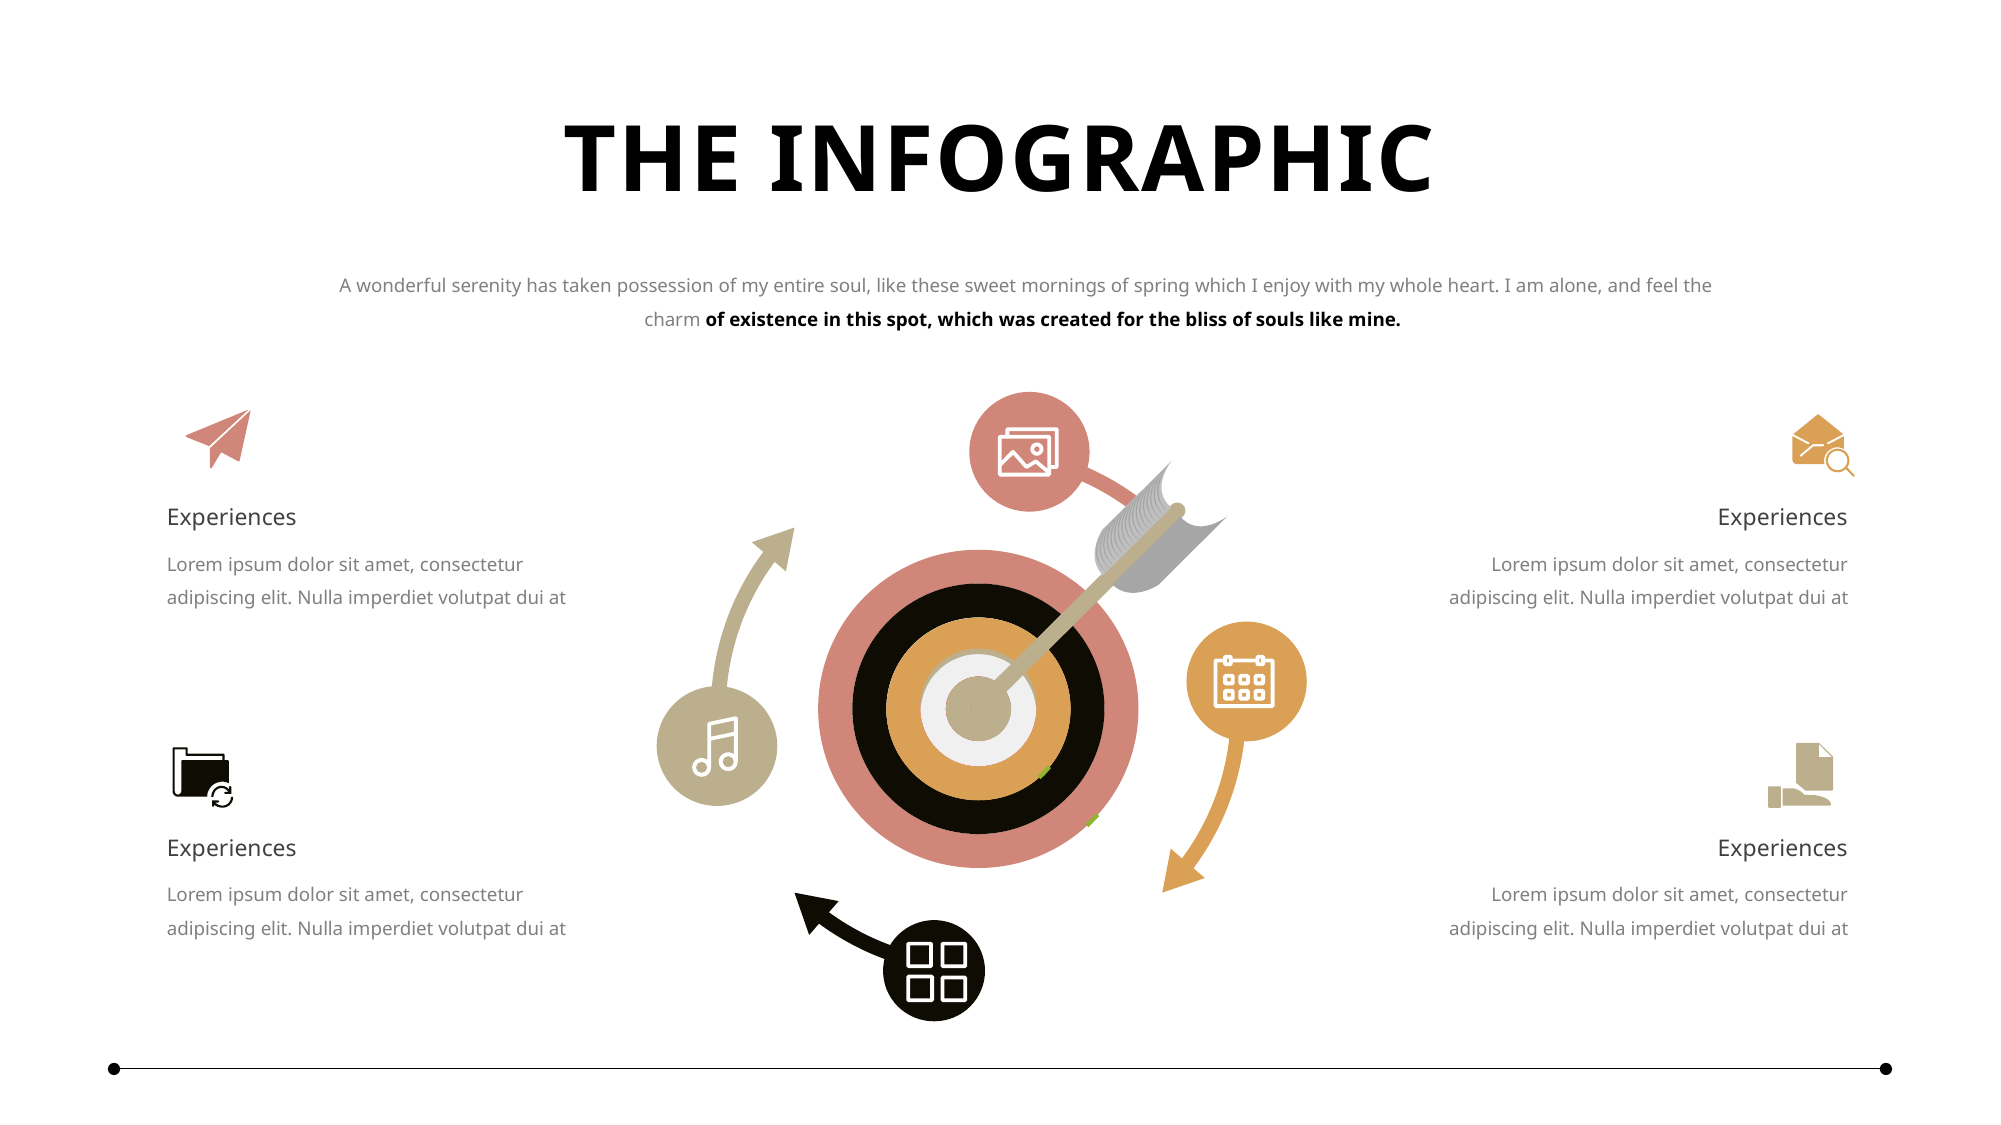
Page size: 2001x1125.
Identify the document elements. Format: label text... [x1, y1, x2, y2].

text_box A wonderful serenity has taken possession of my entire soul, like these sweet mornings of spring which I enjoy with my whole heart. I am alone, and feel the charm of existence in this spot, which was created for the bliss of souls like mine. [314, 255, 1736, 338]
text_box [970, 460, 1228, 716]
text_box THE INFOGRAPHIC [548, 92, 1452, 217]
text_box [708, 452, 1249, 967]
text_box Experiences [1613, 812, 1863, 863]
text_box Experiences [152, 481, 401, 533]
text_box Experiences [1613, 481, 1863, 533]
text_box Experiences [152, 812, 401, 863]
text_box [969, 391, 1090, 512]
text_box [1768, 742, 1833, 808]
text_box Lorem ipsum dolor sit amet, consectetur adipiscing elit. Nulla imperdiet volutpat dui at [152, 533, 627, 616]
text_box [1792, 414, 1855, 477]
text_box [656, 686, 778, 806]
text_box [172, 747, 234, 808]
text_box Lorem ipsum dolor sit amet, consectetur adipiscing elit. Nulla imperdiet volutpat dui at [1388, 533, 1863, 616]
text_box Lorem ipsum dolor sit amet, consectetur adipiscing elit. Nulla imperdiet volutpat dui at [152, 863, 627, 947]
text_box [878, 920, 991, 1022]
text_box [1186, 621, 1307, 742]
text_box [185, 409, 251, 469]
text_box Lorem ipsum dolor sit amet, consectetur adipiscing elit. Nulla imperdiet volutpat dui at [1388, 863, 1863, 947]
